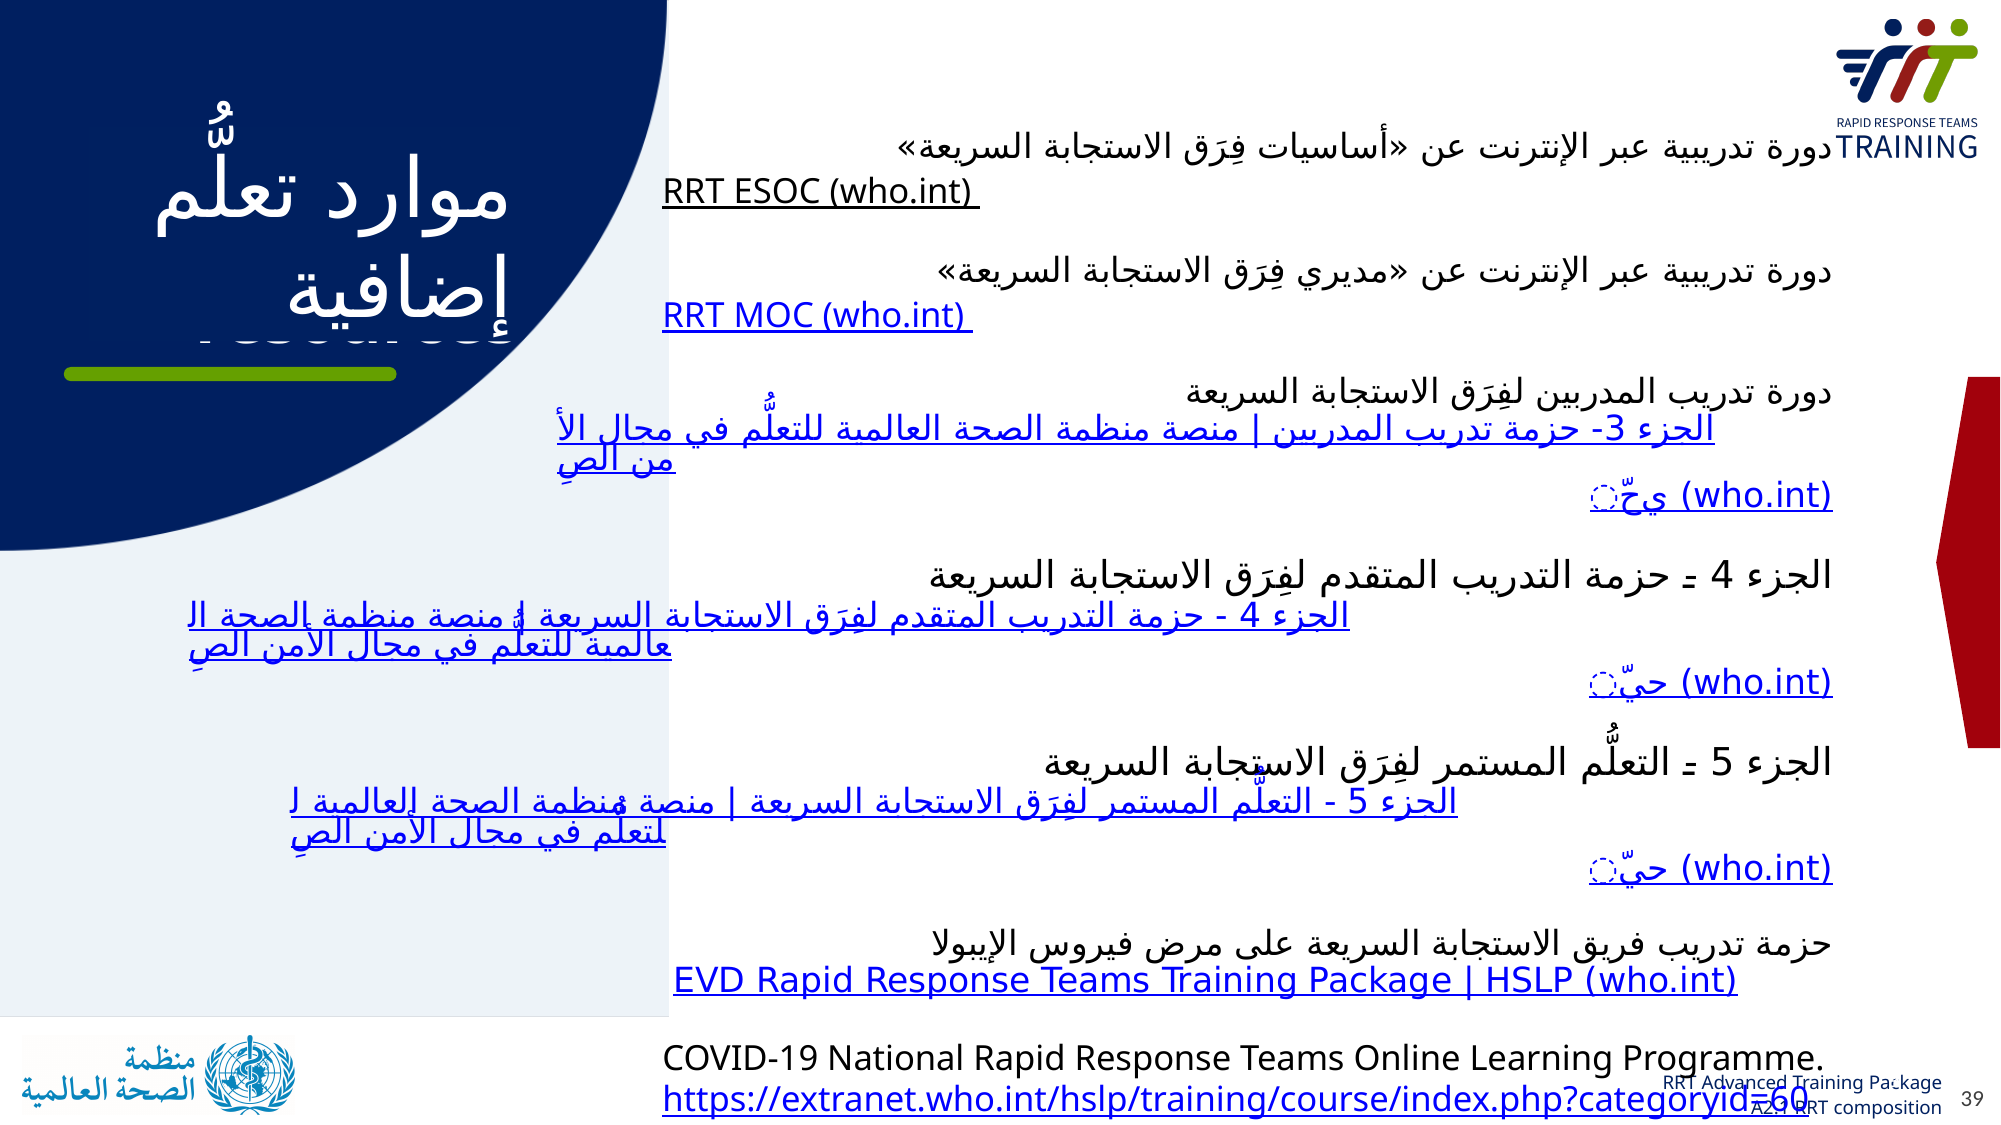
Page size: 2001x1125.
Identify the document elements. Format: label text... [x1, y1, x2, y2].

picture [252, 1050, 258, 1059]
picture [1835, 19, 1978, 167]
text_box موارد تعلُّم إضافية [89, 126, 521, 342]
list دورة تدريبية عبر الإنترنت عن «أساسيات فِرَق الاستجابة السريعة» RRT ESOC (who.int) دورة تدريبية عبر الإنترنت عن «مديري فِرَق الاستجابة السريعة» RRT MOC (who.int) دورة تدريب المدربين لفِرَق الاستجابة السريعة الجزء 3- حزمة تدريب المدربين | منصة منظمة الصحة العالمية للتعلُّم في مجال الأمن الصِّحي (who.int) الجزء 4 - حزمة التدريب المتقدم لفِرَق الاستجابة السريعة الجزء 4 - حزمة التدريب المتقدم لفِرَق الاستجابة السريعة | منصة منظمة الصحة العالمية للتعلُّم في مجال الأمن الصِّحي (who.int) الجزء 5 - التعلُّم المستمر لفِرَق الاستجابة السريعة الجزء 5 - التعلُّم المستمر لفِرَق الاستجابة السريعة | منصة منظمة الصحة العالمية للتعلُّم في مجال الأمن الصِّحي (who.int) حزمة تدريب فريق الاستجابة السريعة على مرض فيروس الإيبولا EVD Rapid Response Teams Training Package | HSLP (who.int) COVID-19 National Rapid Response Teams Online Learning Programme. https://extranet.who.int/hslp/training/course/index.php?categoryid=60 [662, 128, 1834, 1039]
picture [0, 0, 669, 1018]
slide_number 39 [1882, 1037, 1922, 1082]
picture [22, 1035, 295, 1115]
